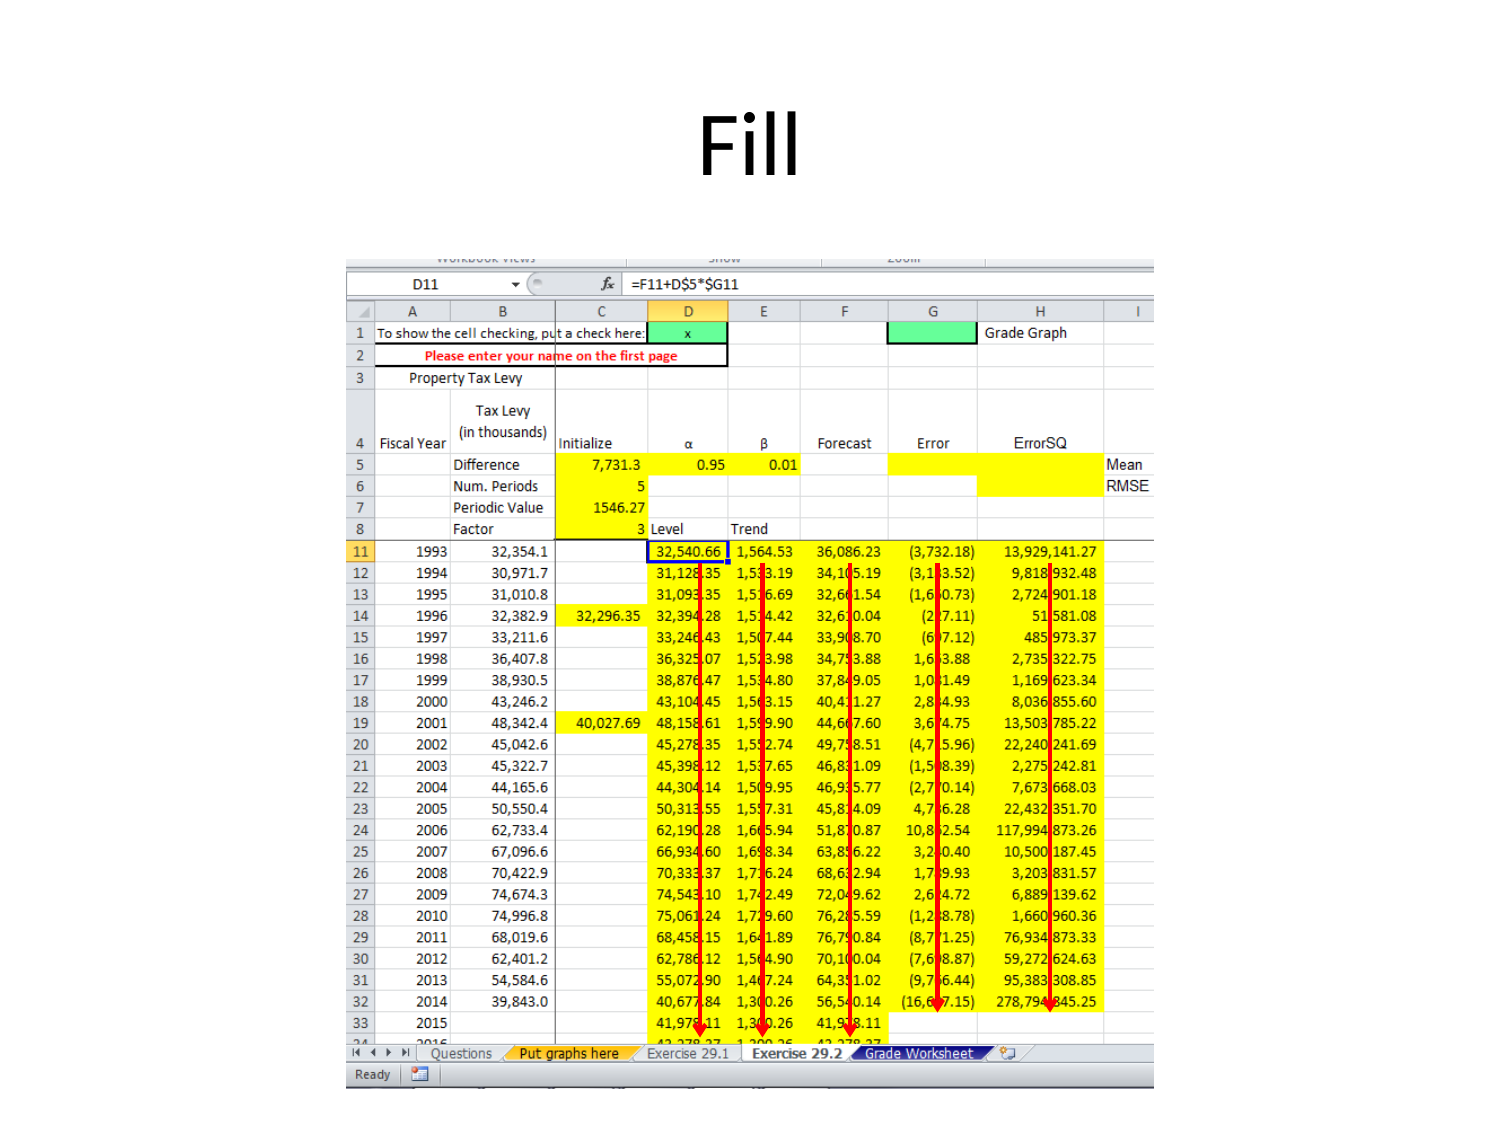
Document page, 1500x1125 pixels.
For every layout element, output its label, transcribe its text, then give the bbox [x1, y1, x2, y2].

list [346, 259, 1154, 1090]
title Fill [75, 45, 1425, 233]
